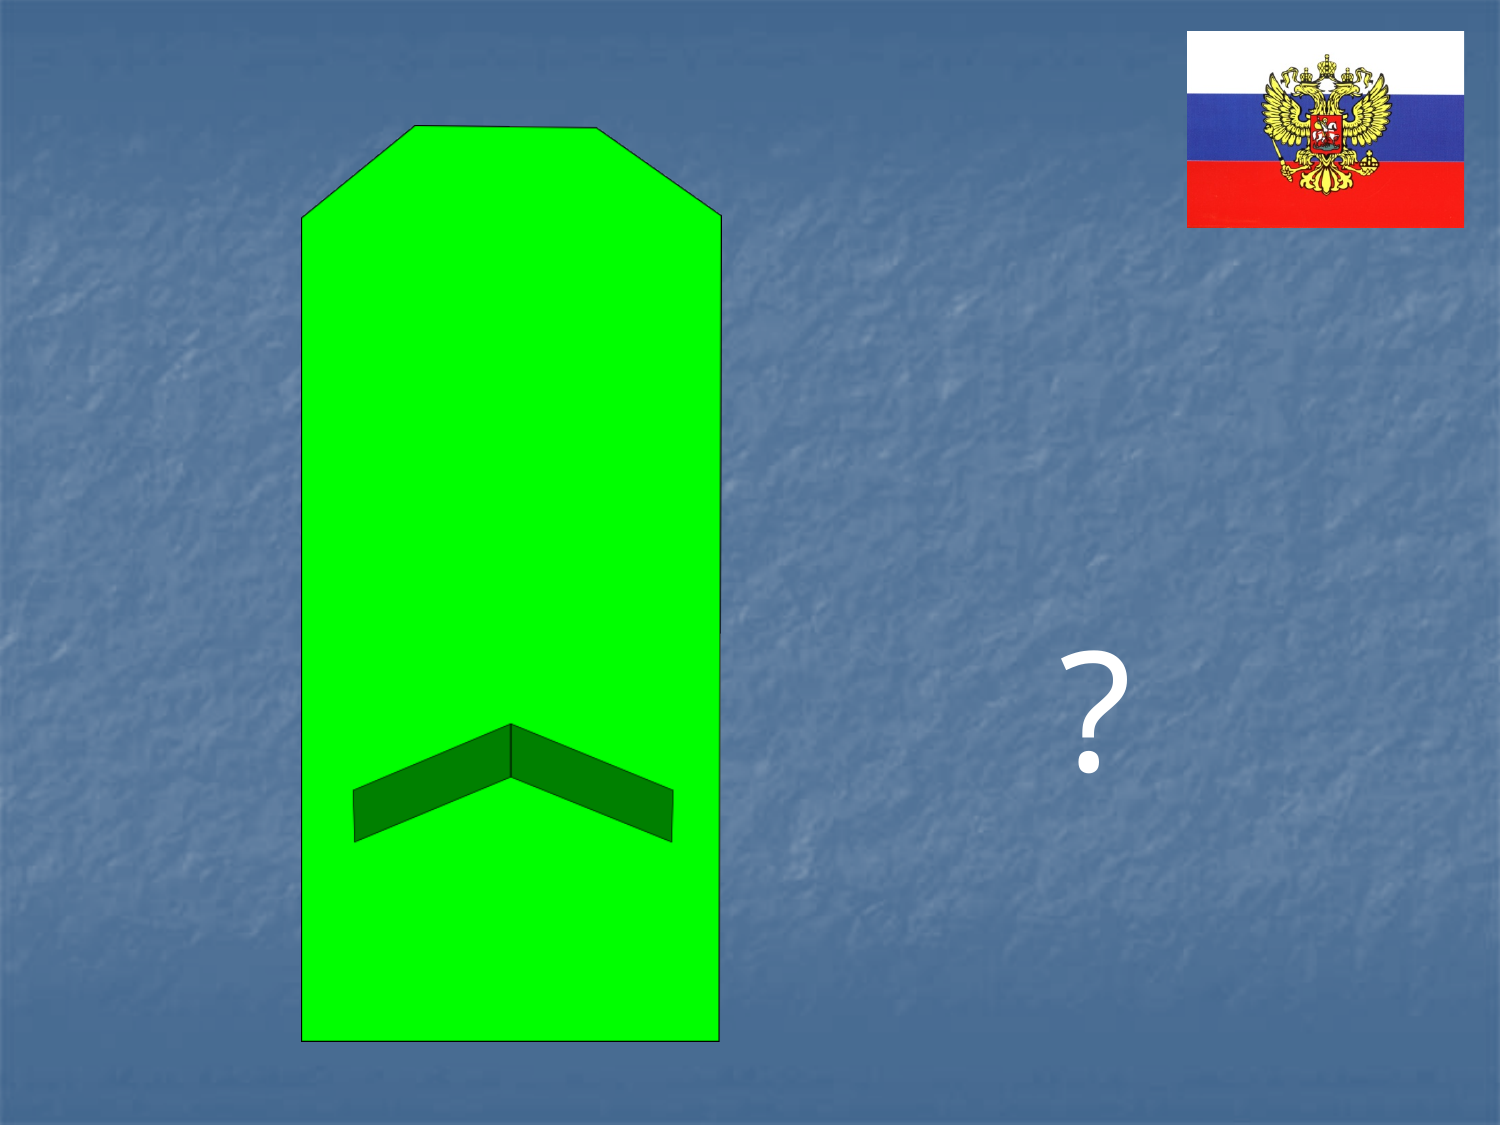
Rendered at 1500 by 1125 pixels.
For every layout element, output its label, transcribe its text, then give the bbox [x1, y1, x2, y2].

picture [1186, 30, 1465, 228]
text_box ? [1045, 597, 1164, 813]
picture [300, 125, 722, 1042]
